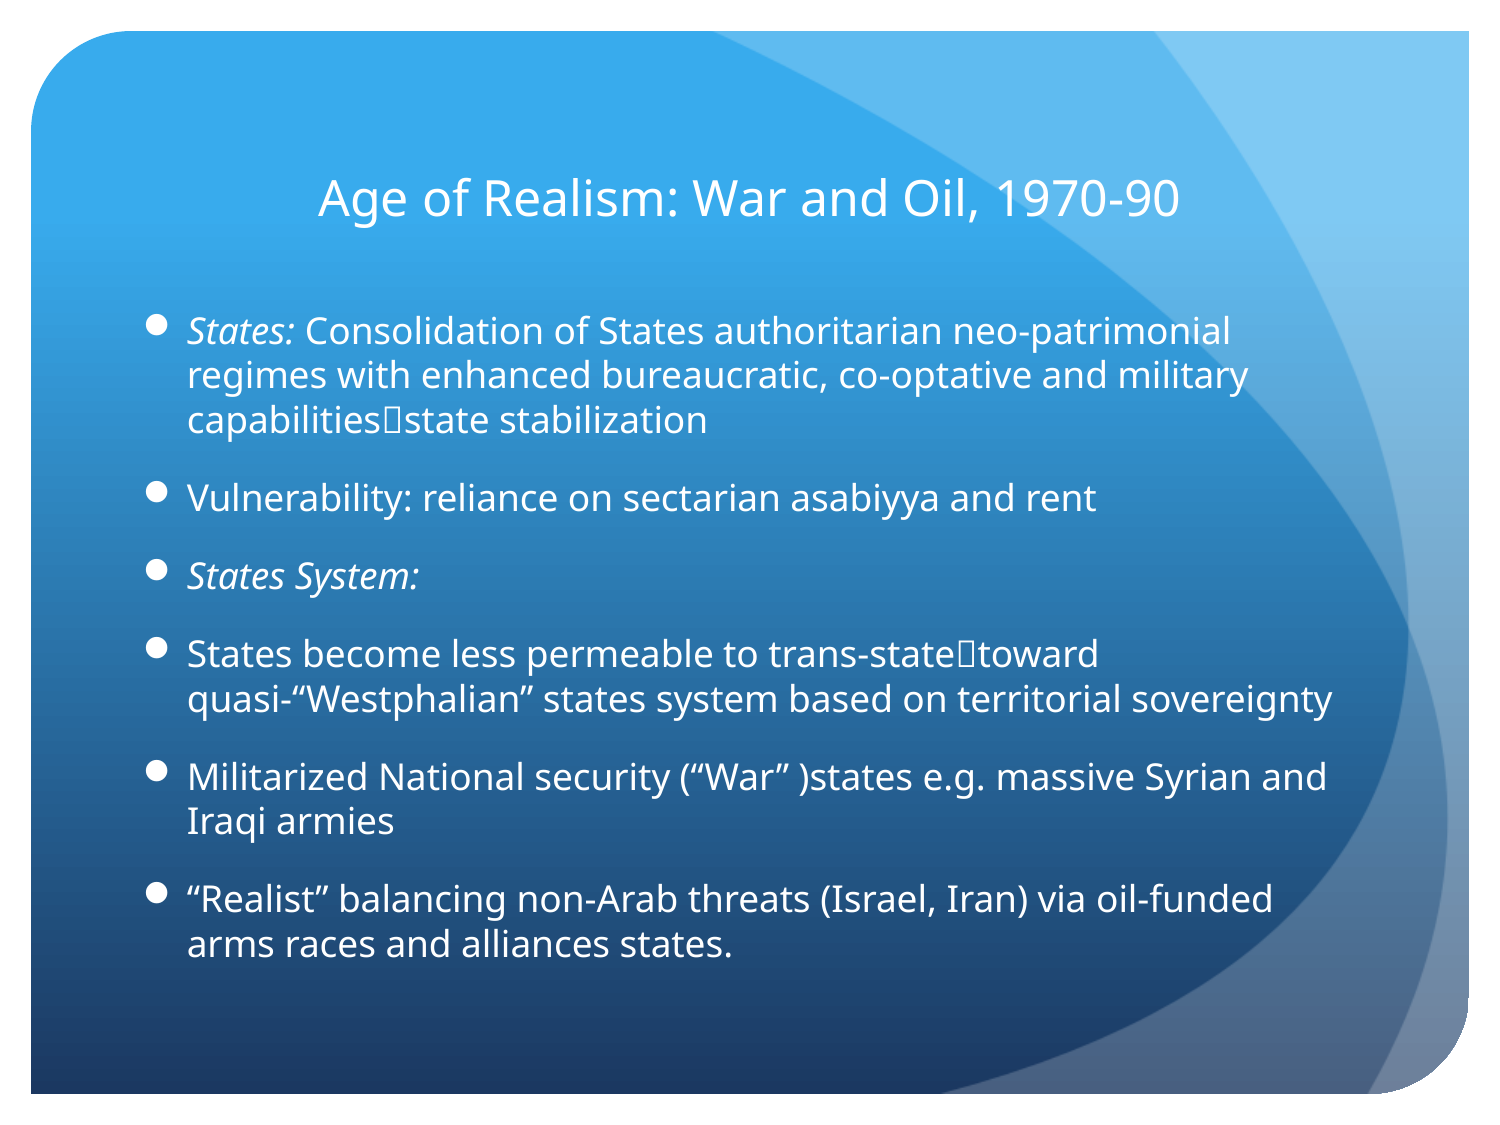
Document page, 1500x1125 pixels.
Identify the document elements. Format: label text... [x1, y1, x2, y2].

list States: Consolidation of States authoritarian neo-patrimonial regimes with enhanced bureaucratic, co-optative and military capabilitiesstate stabilization Vulnerability: reliance on sectarian asabiyya and rent States System: States become less permeable to trans-statetoward quasi-“Westphalian” states system based on territorial sovereignty Militarized National security (“War” )states e.g. massive Syrian and Iraqi armies “Realist” balancing non-Arab threats (Israel, Iran) via oil-funded arms races and alliances states. [127, 299, 1372, 991]
title Age of Realism: War and Oil, 1970-90 [127, 62, 1372, 234]
picture [24, 30, 1473, 1094]
